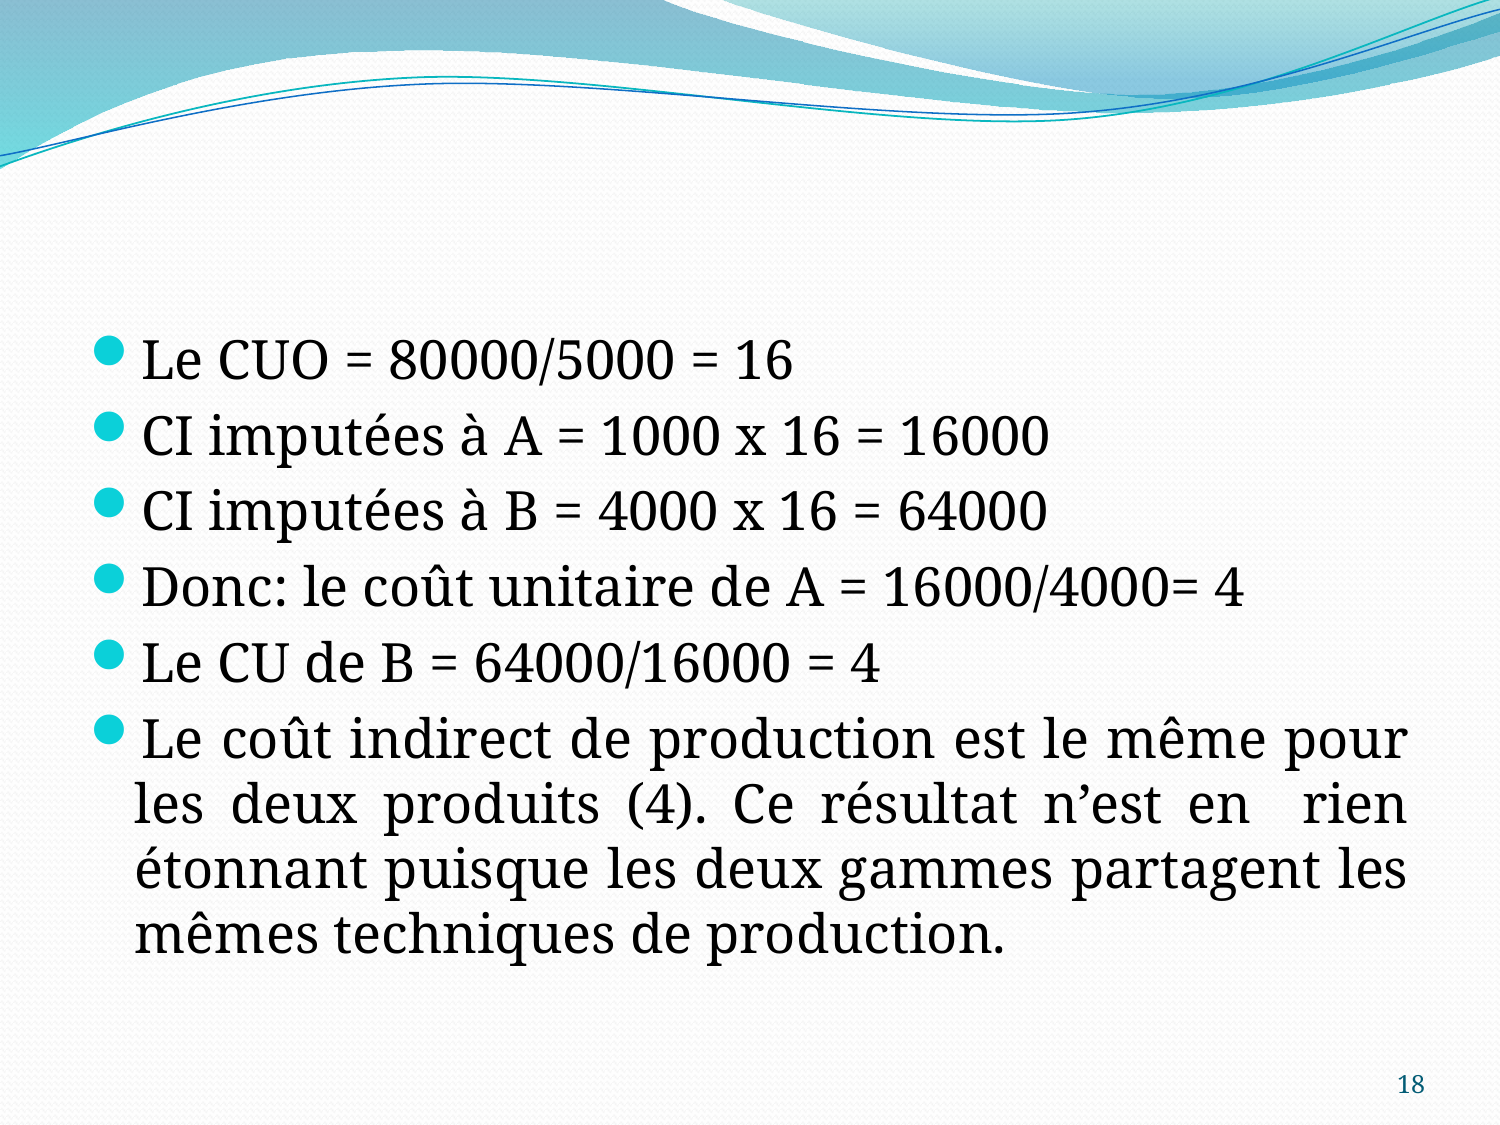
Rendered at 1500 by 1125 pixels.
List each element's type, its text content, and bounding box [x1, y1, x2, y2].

list Le CUO = 80000/5000 = 16 CI imputées à A = 1000 x 16 = 16000 CI imputées à B = 4000 x 16 = 64000 Donc: le coût unitaire de A = 16000/4000= 4 Le CU de B = 64000/16000 = 4 Le coût indirect de production est le même pour les deux produits (4). Ce résultat n’est en rien étonnant puisque les deux gammes partagent les mêmes techniques de production. [75, 317, 1425, 1038]
slide_number 18 [1299, 1042, 1425, 1103]
